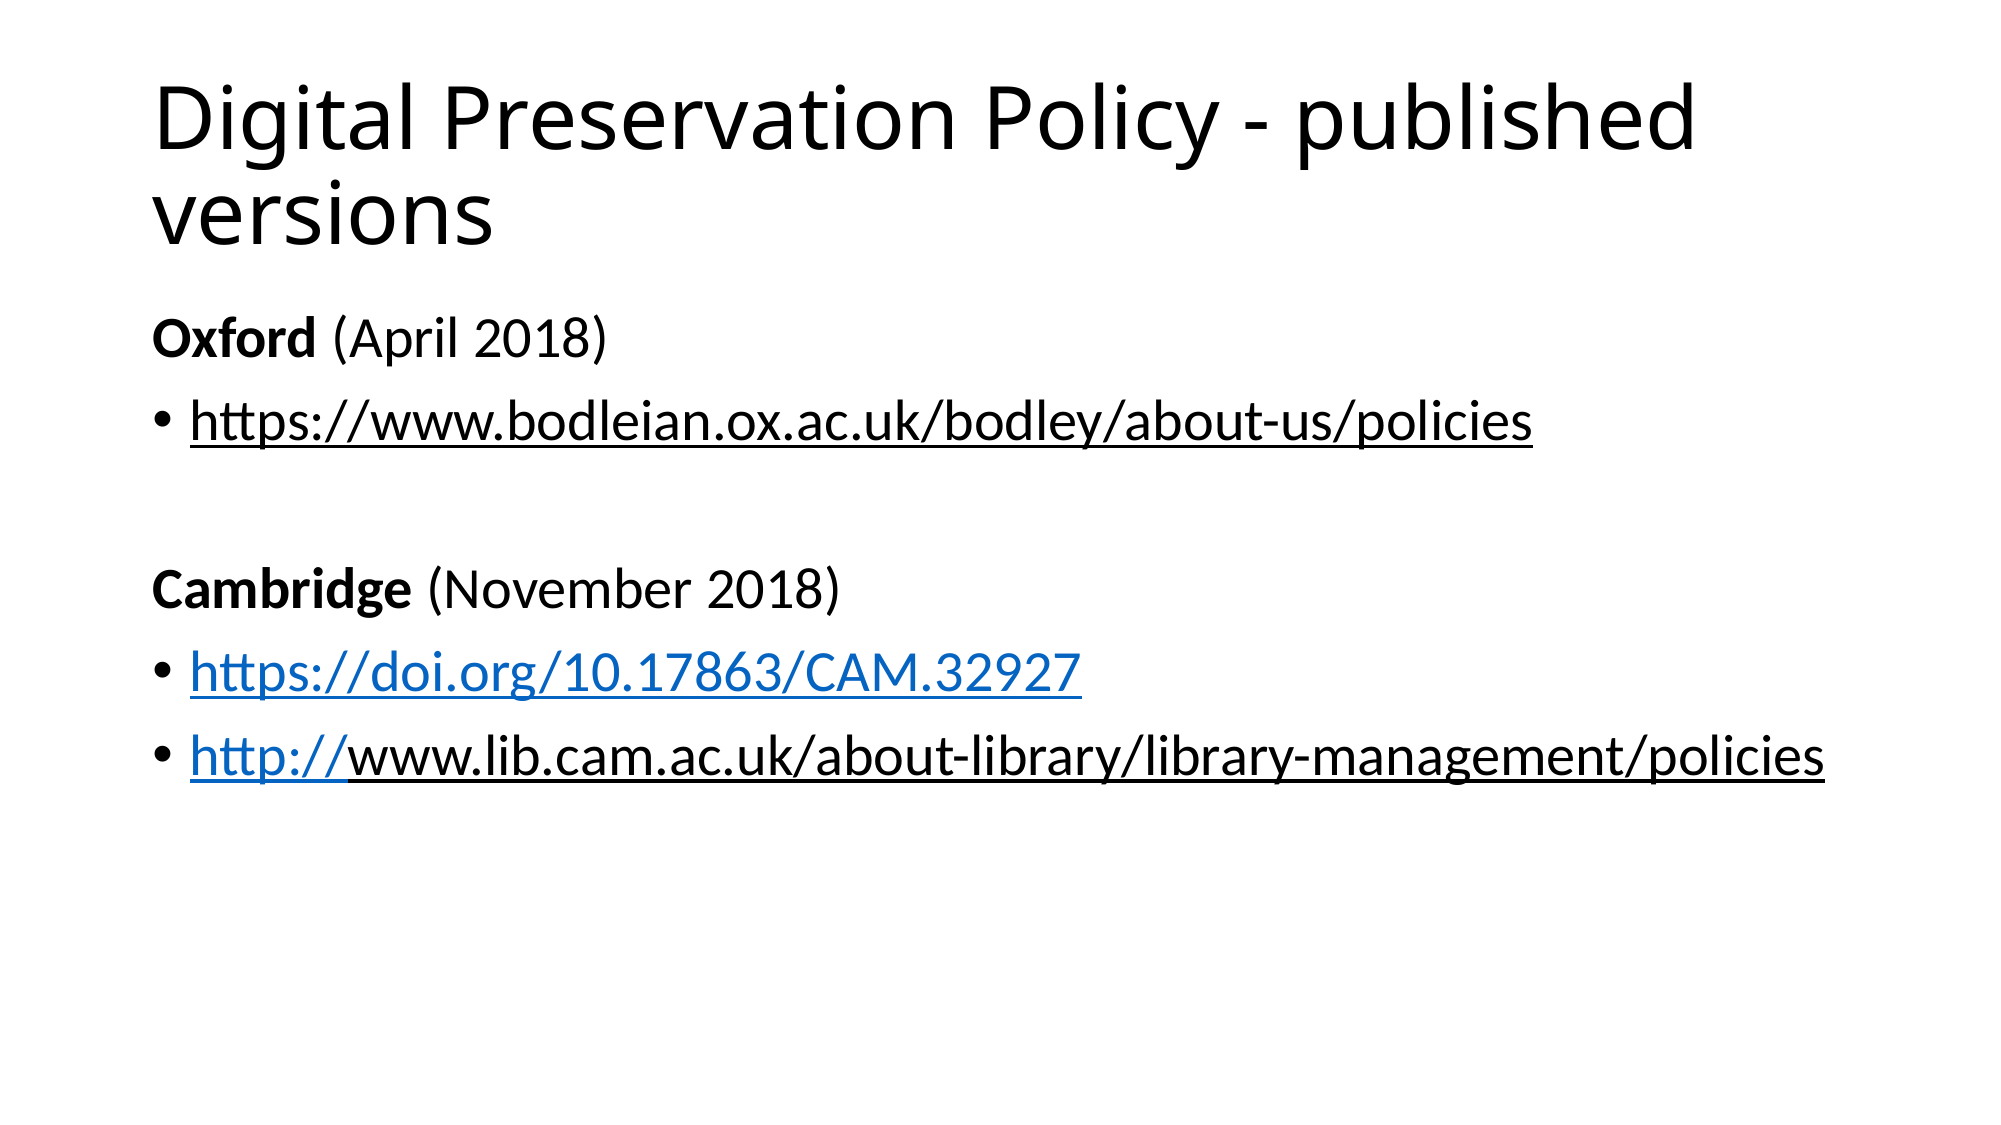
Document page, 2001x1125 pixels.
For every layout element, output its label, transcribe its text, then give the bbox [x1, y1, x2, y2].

list Oxford (April 2018) https://www.bodleian.ox.ac.uk/bodley/about-us/policies Cambridge (November 2018) https://doi.org/10.17863/CAM.32927 http://www.lib.cam.ac.uk/about-library/library-management/policies [137, 299, 1863, 1014]
title Digital Preservation Policy - published versions [137, 59, 1863, 278]
